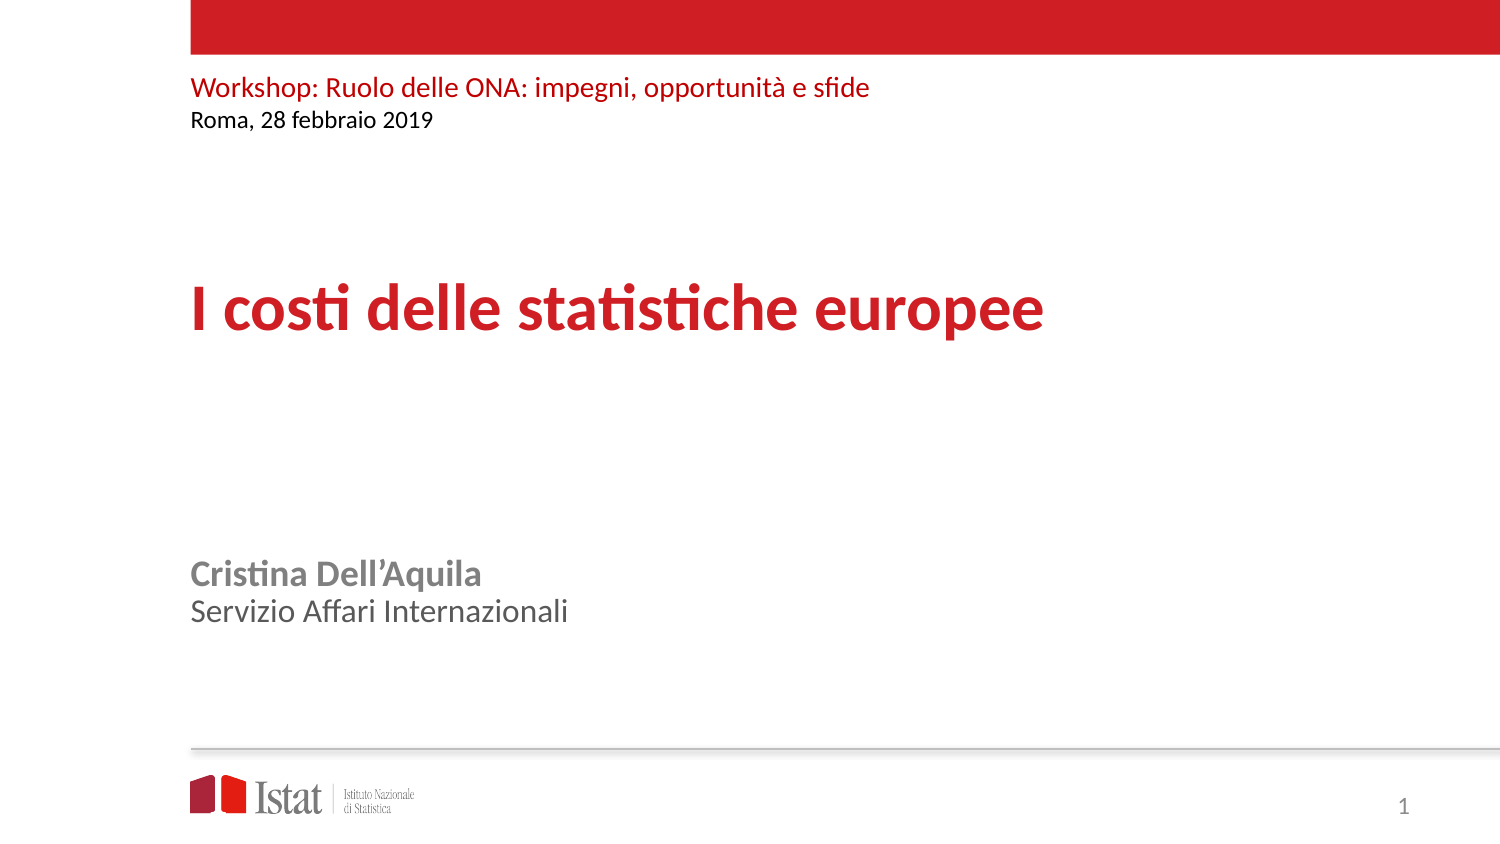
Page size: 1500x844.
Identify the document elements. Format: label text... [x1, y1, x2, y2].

text_box [190, 0, 1500, 55]
slide_number 1 [1074, 782, 1425, 827]
text_box I costi delle statistiche europee Cristina Dell’Aquila Servizio Affari Internazionali [190, 281, 1427, 630]
text_box Workshop: Ruolo delle ONA: impegni, opportunità e sfide Roma, 28 febbraio 2019 [190, 33, 1224, 134]
picture [190, 775, 414, 814]
